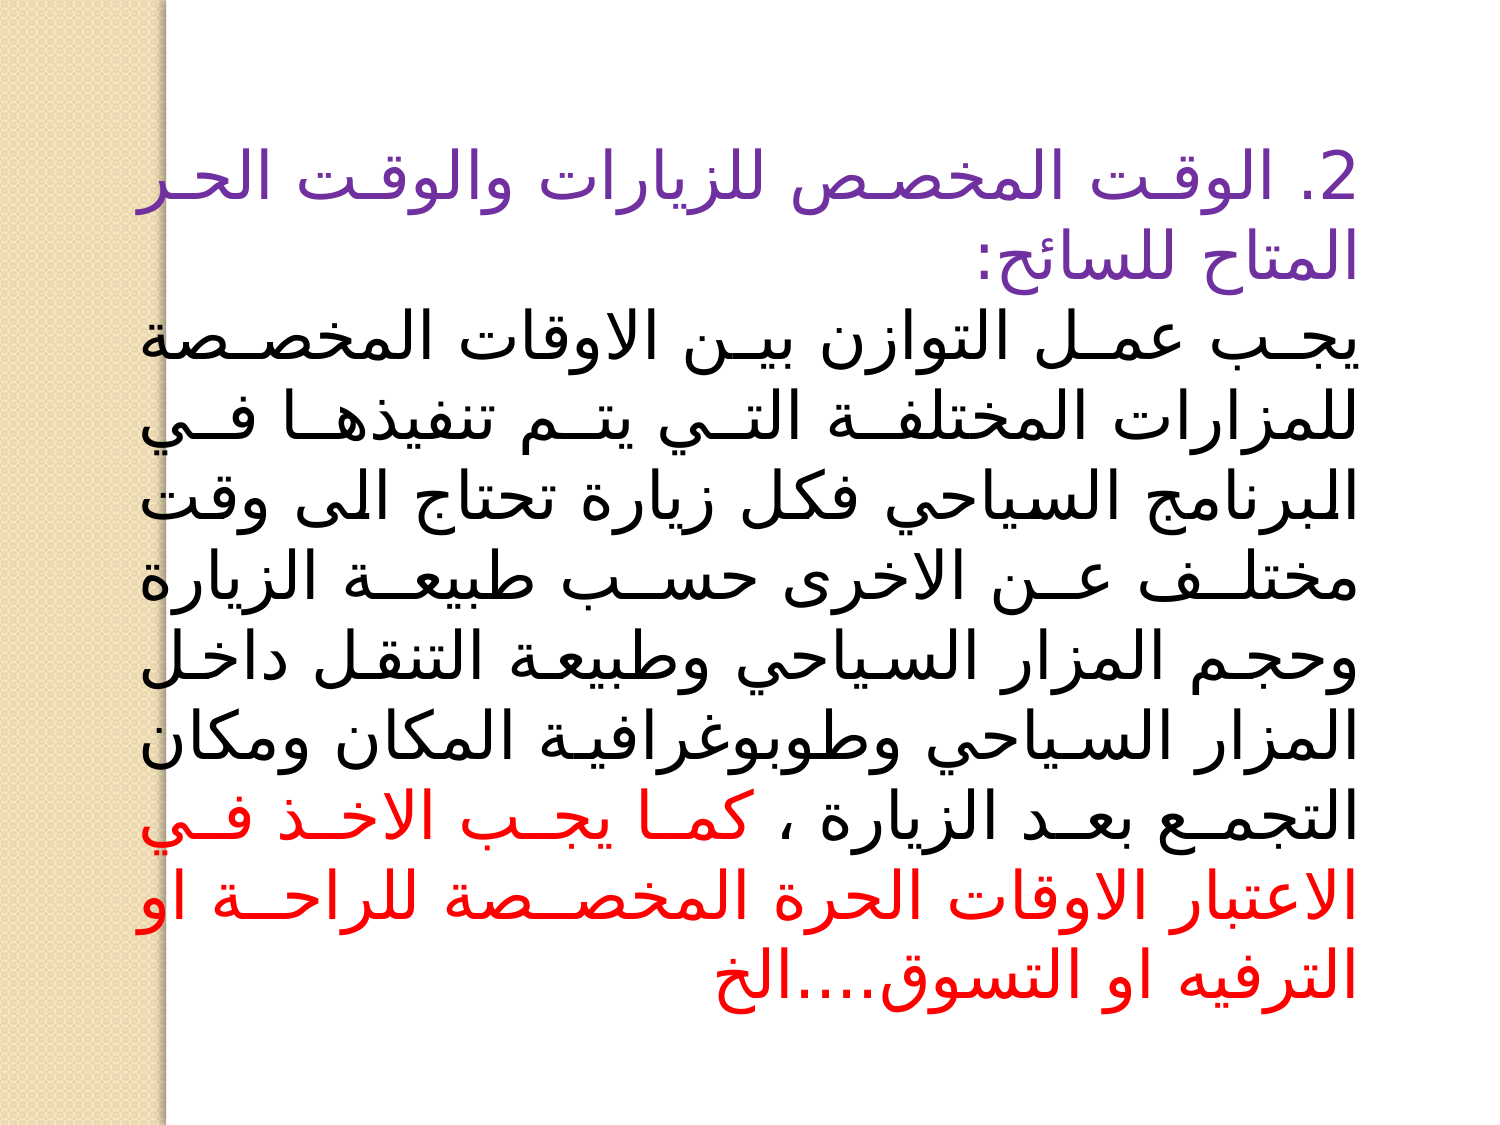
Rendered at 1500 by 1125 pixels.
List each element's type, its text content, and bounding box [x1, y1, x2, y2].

text_box 2. الوقت المخصص للزيارات والوقت الحر المتاح للسائح: يجب عمل التوازن بين الاوقات المخصصة للمزارات المختلفة التي يتم تنفيذها في البرنامج السياحي فكل زيارة تحتاج الى وقت مختلف عن الاخرى حسب طبيعة الزيارة وحجم المزار السياحي وطبيعة التنقل داخل المزار السياحي وطوبوغرافية المكان ومكان التجمع بعد الزيارة ، كما يجب الاخذ في الاعتبار الاوقات الحرة المخصصة للراحة او الترفيه او التسوق....الخ [123, 125, 1376, 1020]
